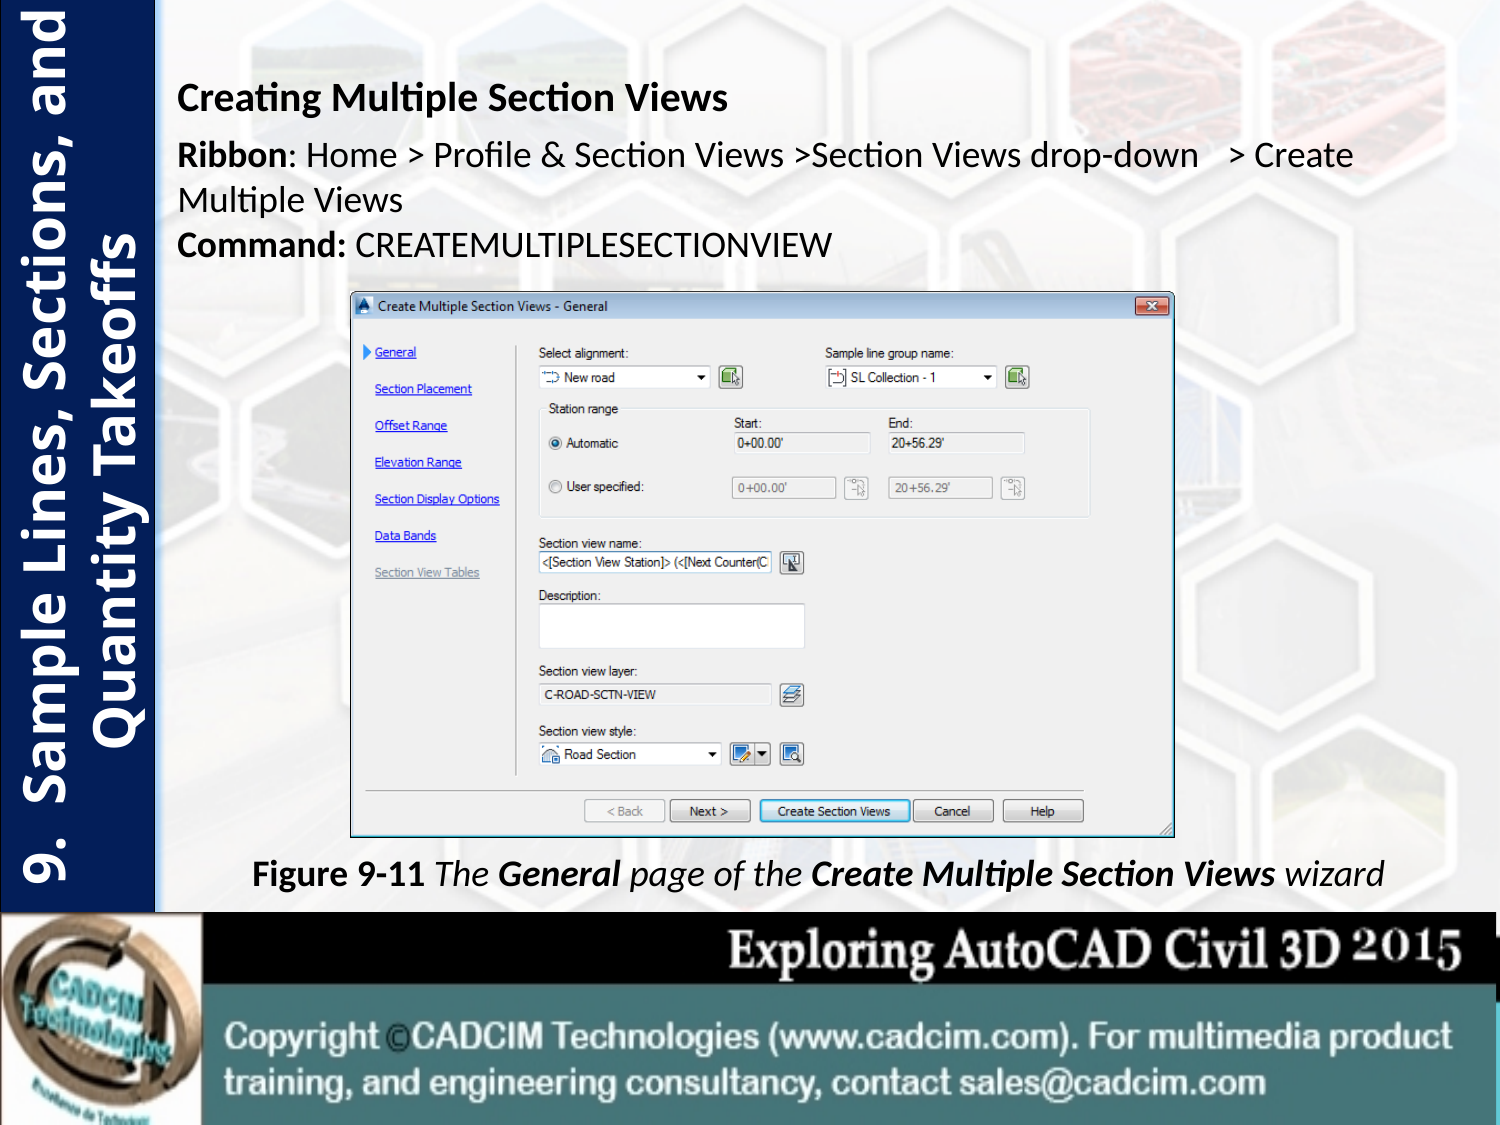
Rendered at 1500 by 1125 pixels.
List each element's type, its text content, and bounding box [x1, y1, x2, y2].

text_box Figure 9-11 The General page of the Create Multiple Section Views wizard [237, 841, 1413, 902]
picture [0, 0, 1500, 1125]
text_box Ribbon: Home > Profile & Section Views >Section Views drop-down > Create Multiple Views Command: CREATEMULTIPLESECTIONVIEW [162, 123, 1413, 273]
text_box Creating Multiple Section Views [162, 62, 913, 123]
